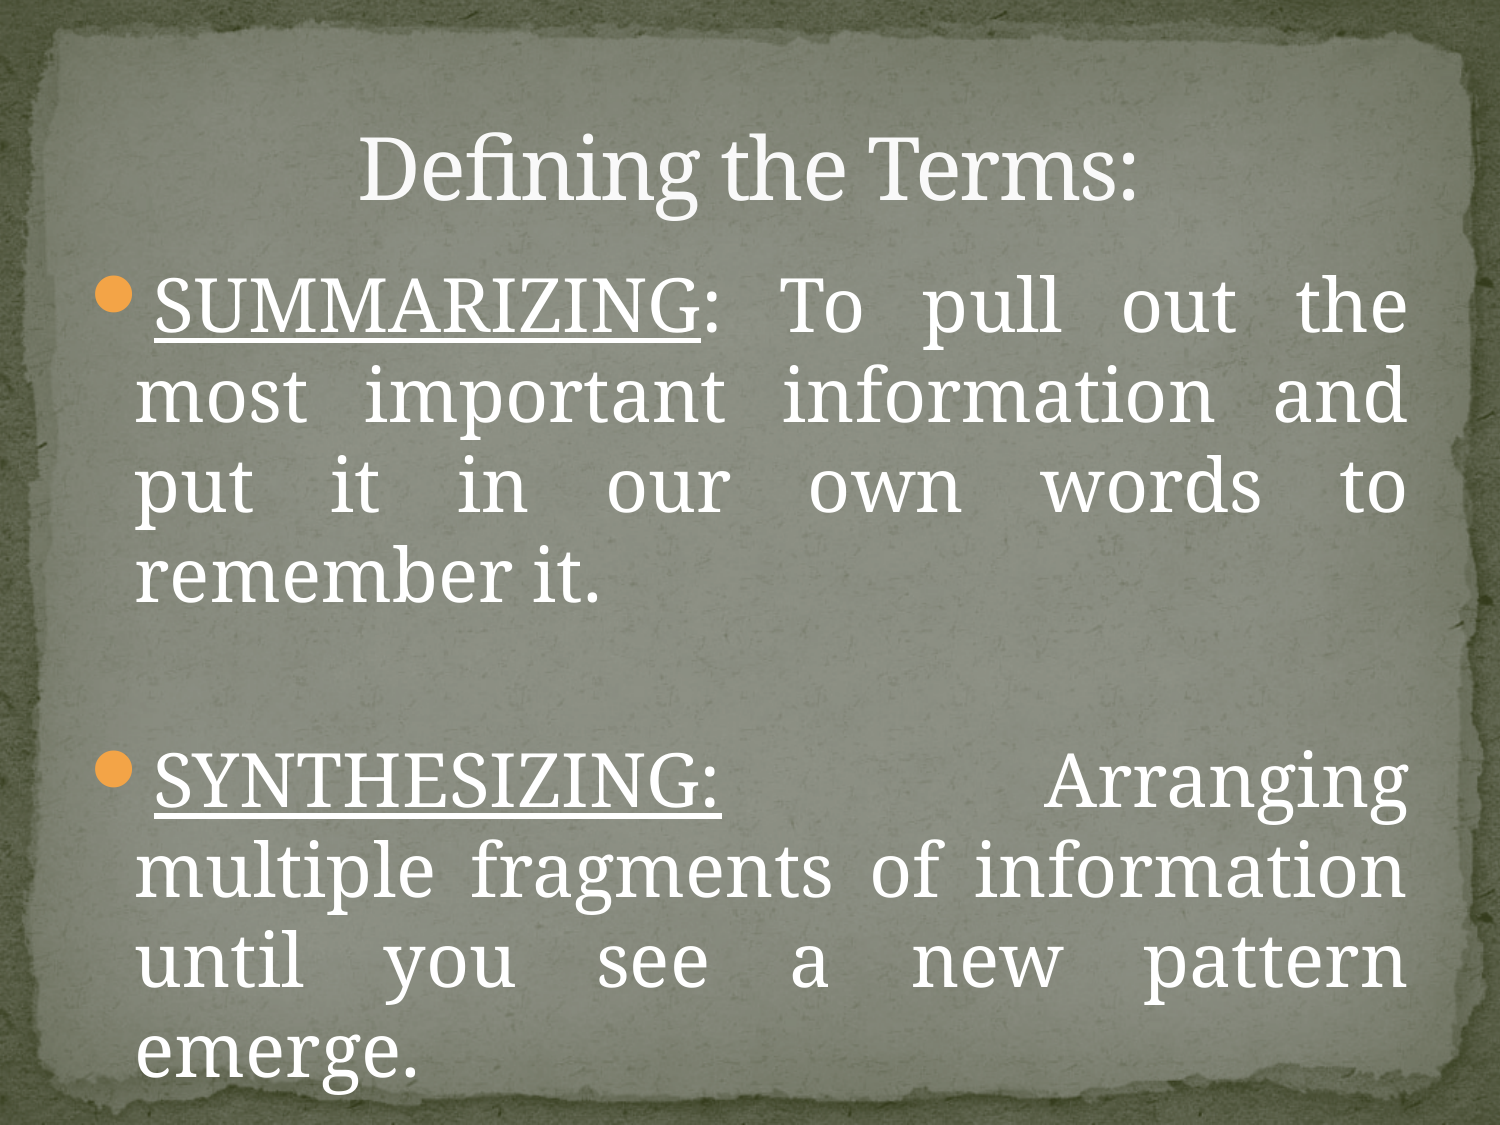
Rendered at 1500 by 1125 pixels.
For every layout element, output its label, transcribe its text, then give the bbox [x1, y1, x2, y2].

list SUMMARIZING: To pull out the most important information and put it in our own words to remember it. SYNTHESIZING: Arranging multiple fragments of information until you see a new pattern emerge. [75, 249, 1425, 1000]
title Defining the Terms: [74, 24, 1425, 225]
